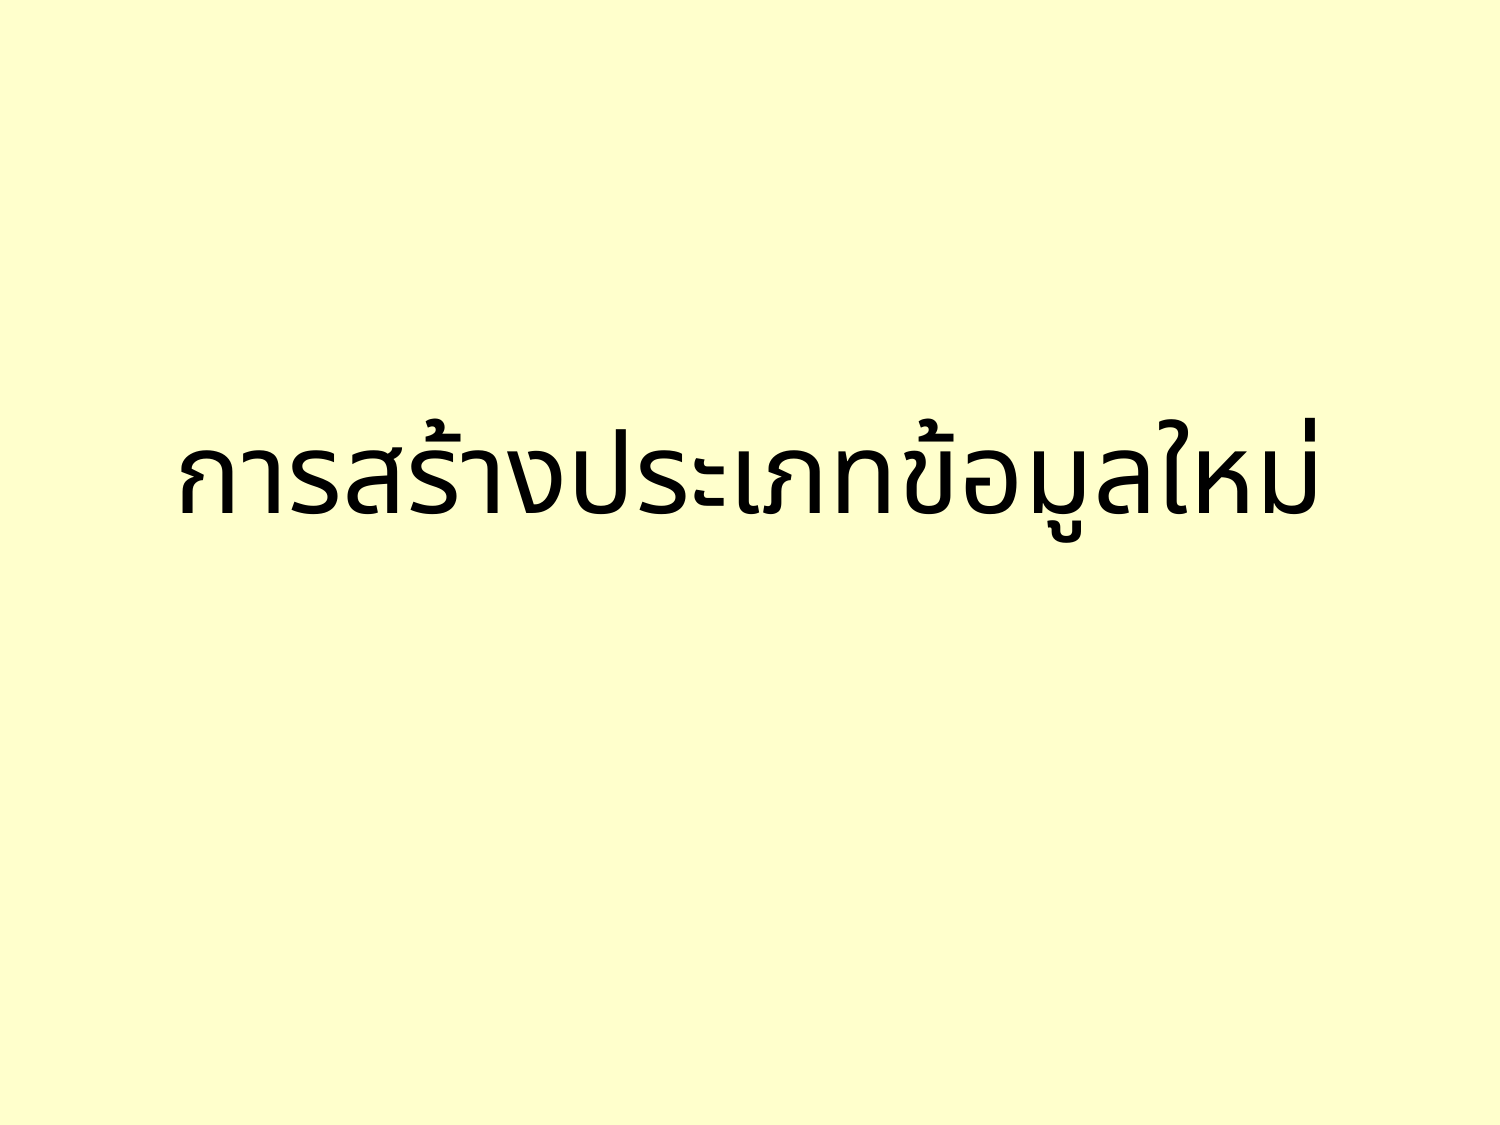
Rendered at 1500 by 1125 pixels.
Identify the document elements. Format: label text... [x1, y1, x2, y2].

title การสร้างประเภทข้อมูลใหม่ [112, 374, 1388, 563]
